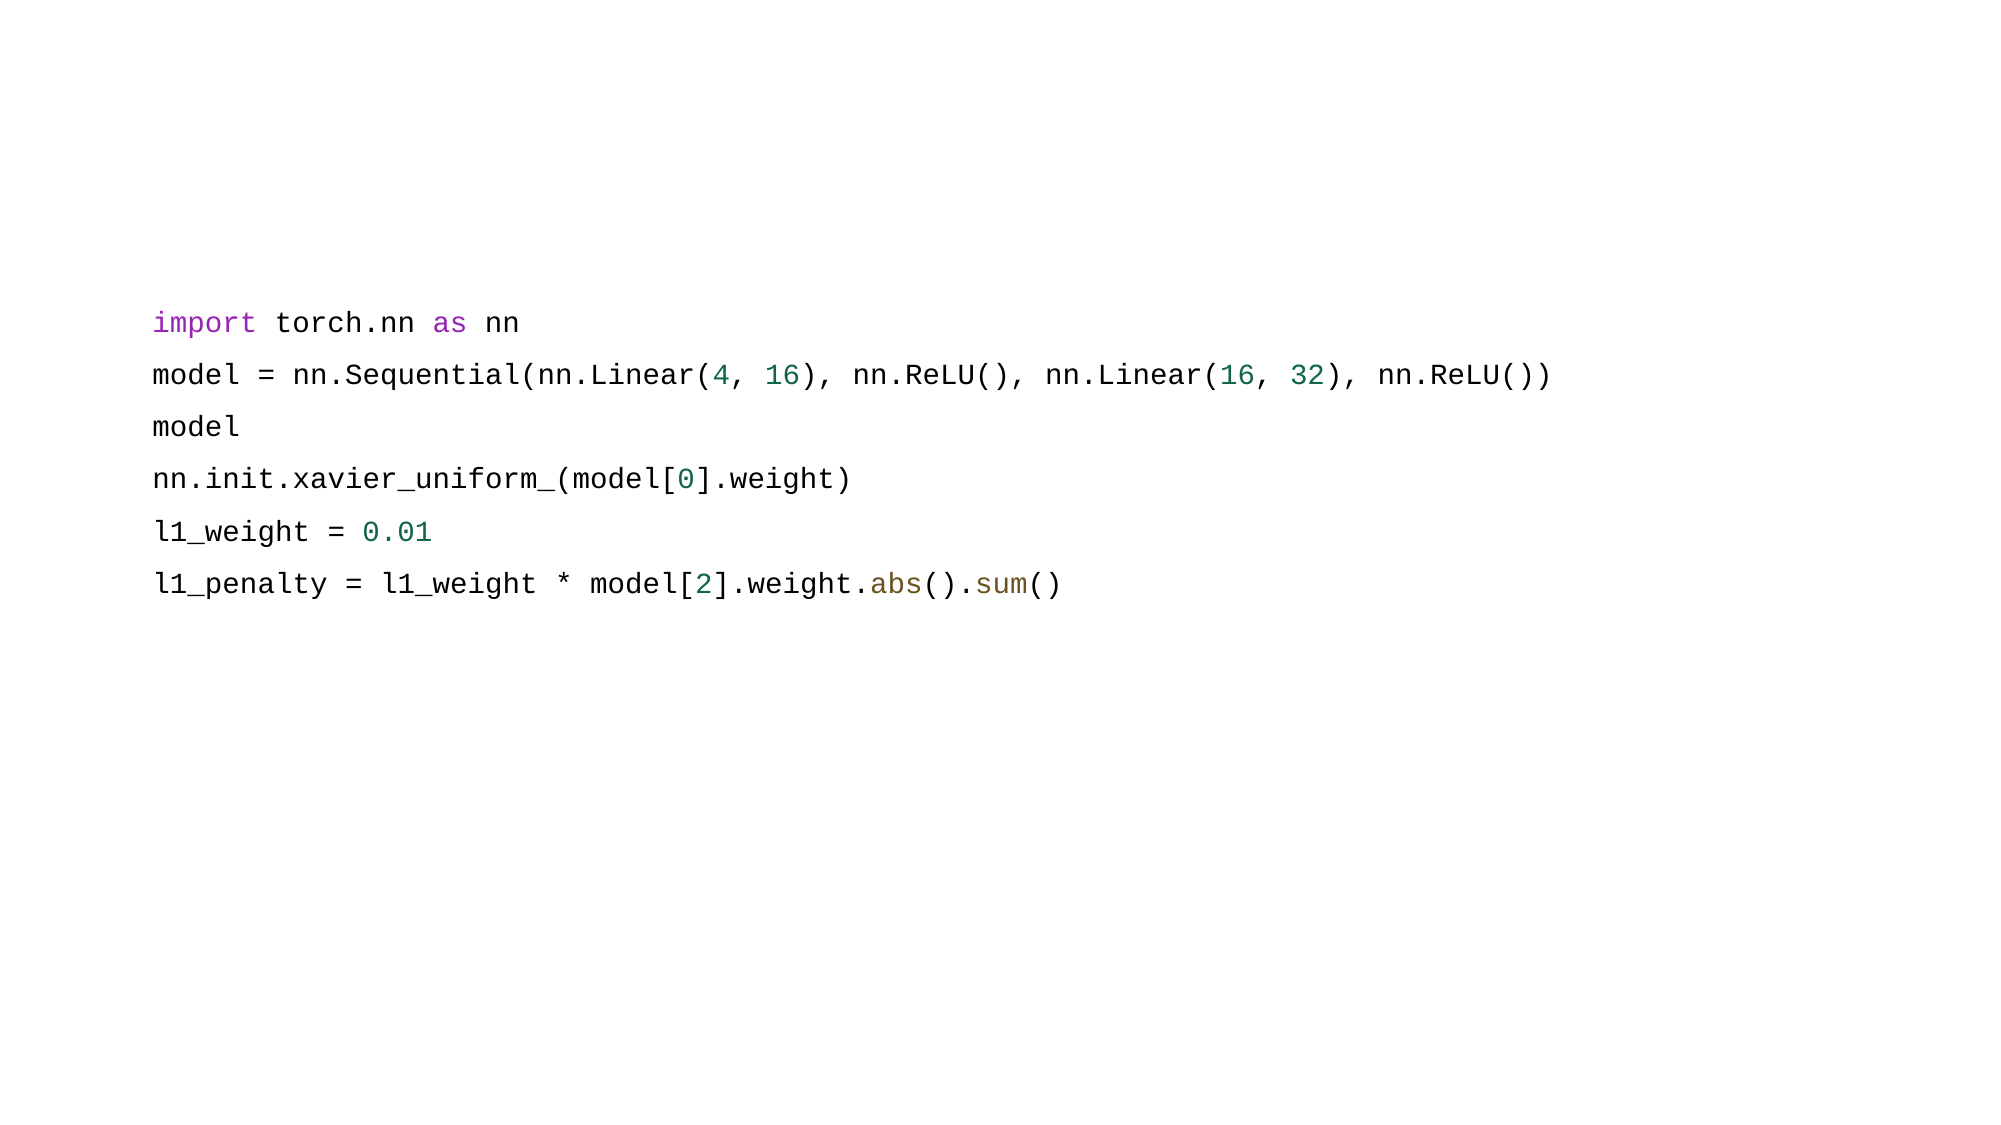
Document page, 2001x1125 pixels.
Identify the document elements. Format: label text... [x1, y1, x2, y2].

list import torch.nn as nn model = nn.Sequential(nn.Linear(4, 16), nn.ReLU(), nn.Linear(16, 32), nn.ReLU()) model nn.init.xavier_uniform_(model[0].weight) l1_weight = 0.01 l1_penalty = l1_weight * model[2].weight.abs().sum() [137, 299, 1863, 1014]
